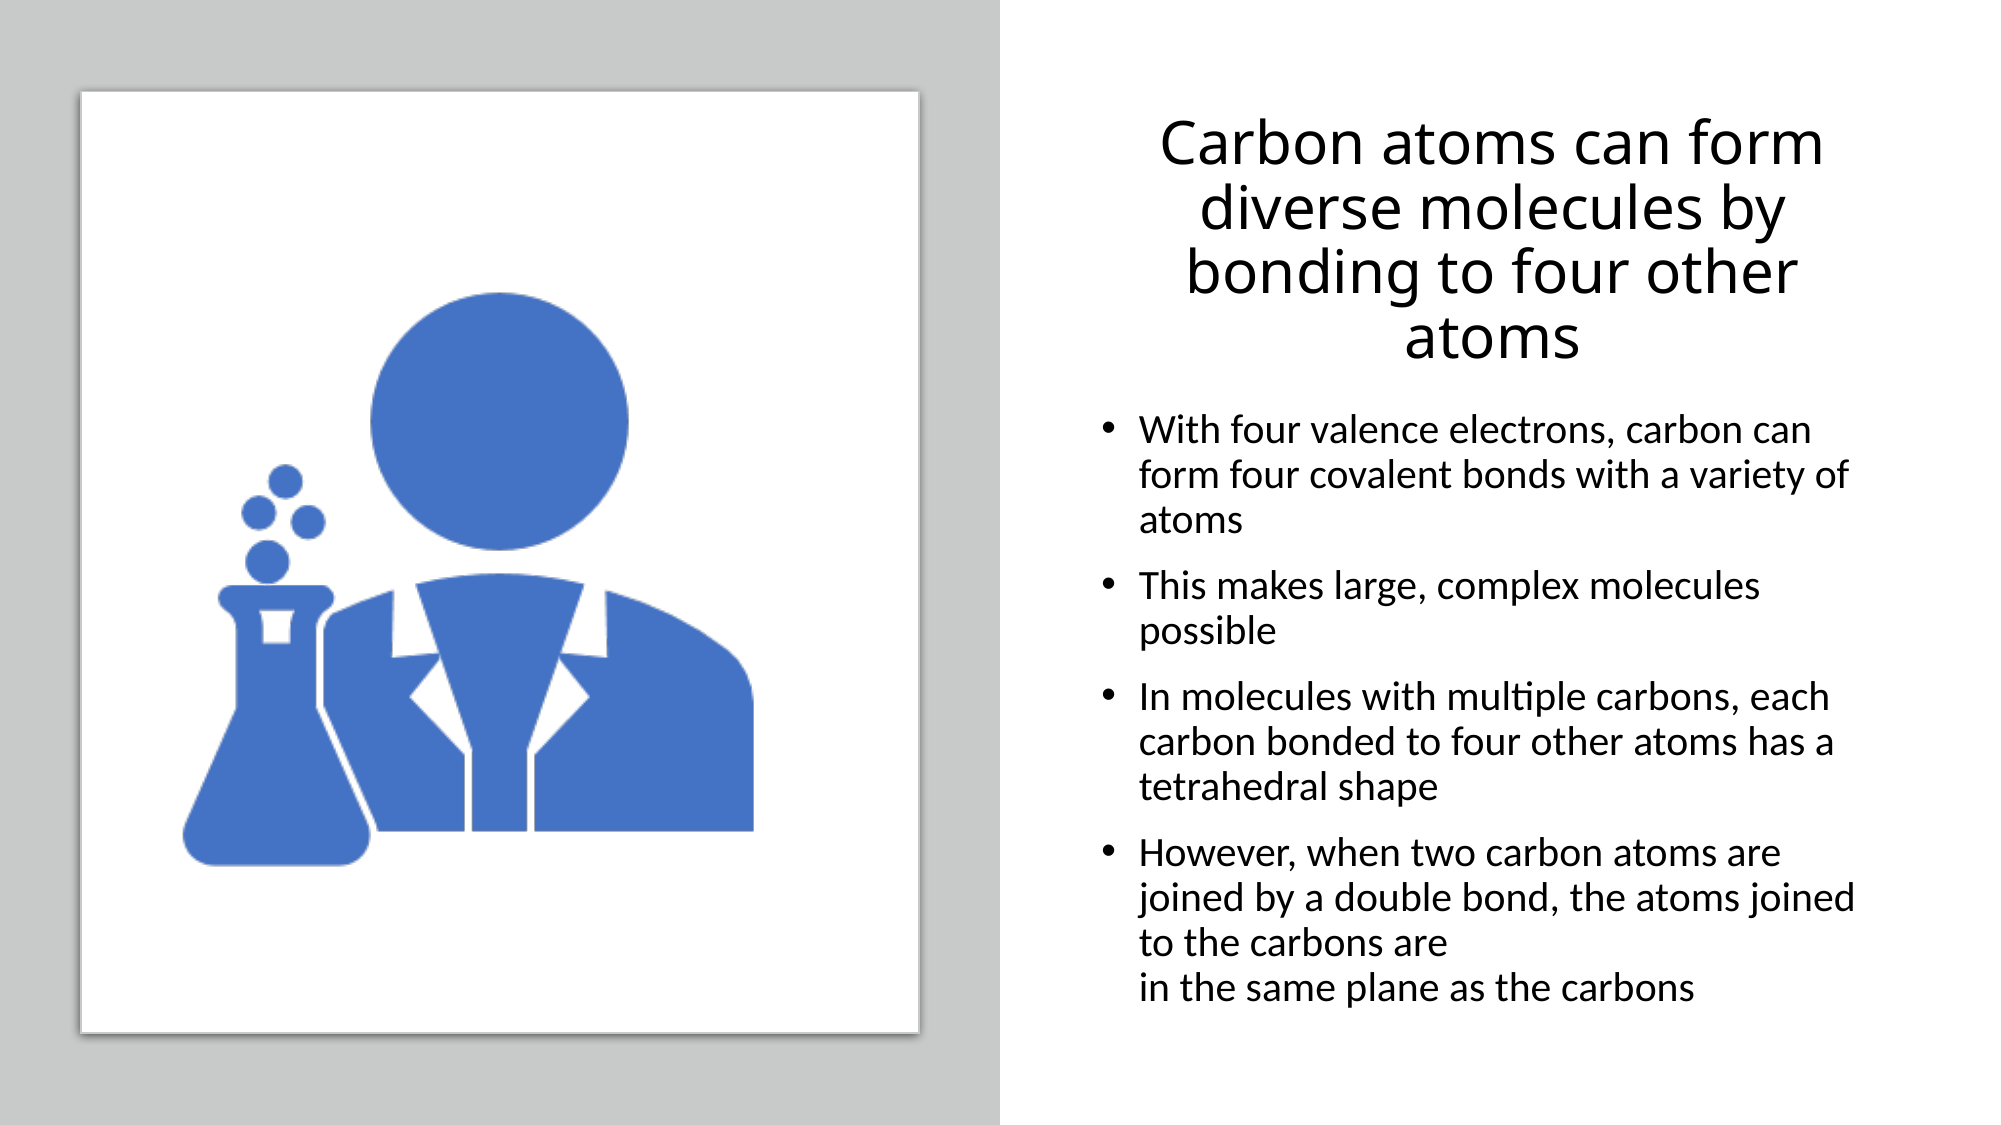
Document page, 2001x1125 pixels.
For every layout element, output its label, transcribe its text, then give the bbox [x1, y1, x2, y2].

text_box [80, 91, 920, 1034]
list With four valence electrons, carbon can form four covalent bonds with a variety of atoms This makes large, complex molecules possible In molecules with multiple carbons, each carbon bonded to four other atoms has a tetrahedral shape However, when two carbon atoms are joined by a double bond, the atoms joined to the carbons are in the same plane as the carbons [1086, 399, 1899, 1020]
title Carbon atoms can form diverse molecules by bonding to four other atoms [1086, 104, 1899, 380]
text_box [0, 0, 1001, 1125]
picture [125, 188, 875, 937]
